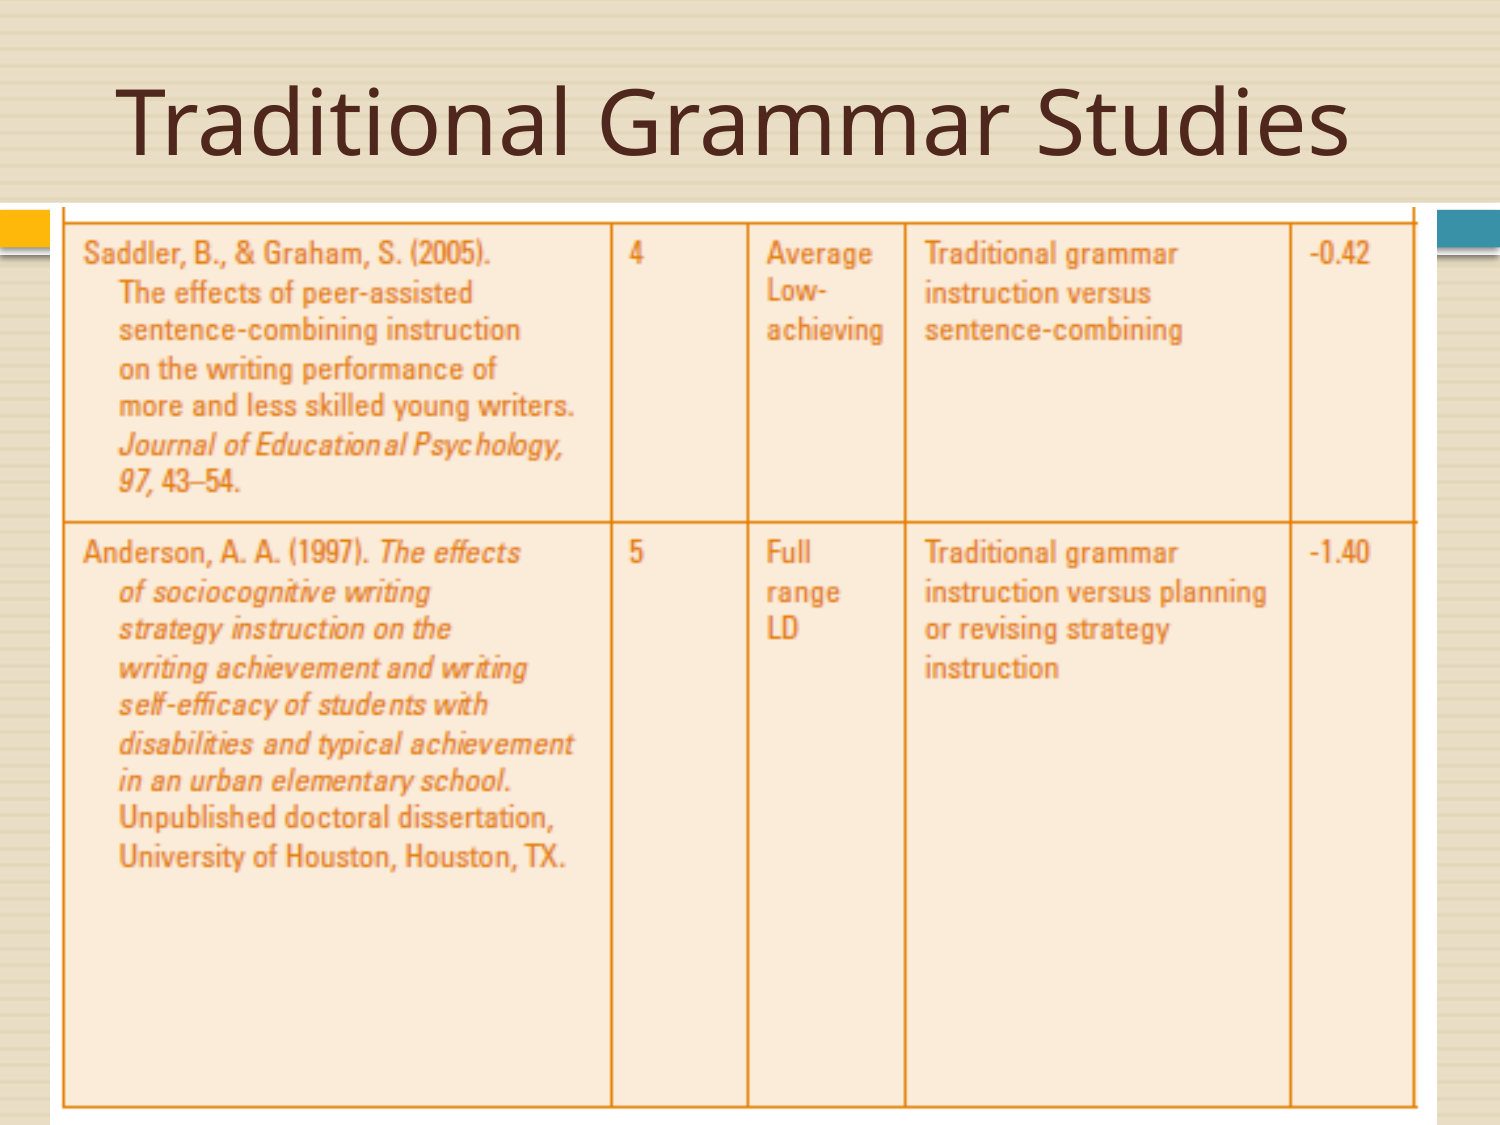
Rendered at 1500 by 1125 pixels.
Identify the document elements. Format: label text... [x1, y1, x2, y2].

picture [49, 207, 1438, 1125]
title Traditional Grammar Studies [100, 37, 1439, 201]
